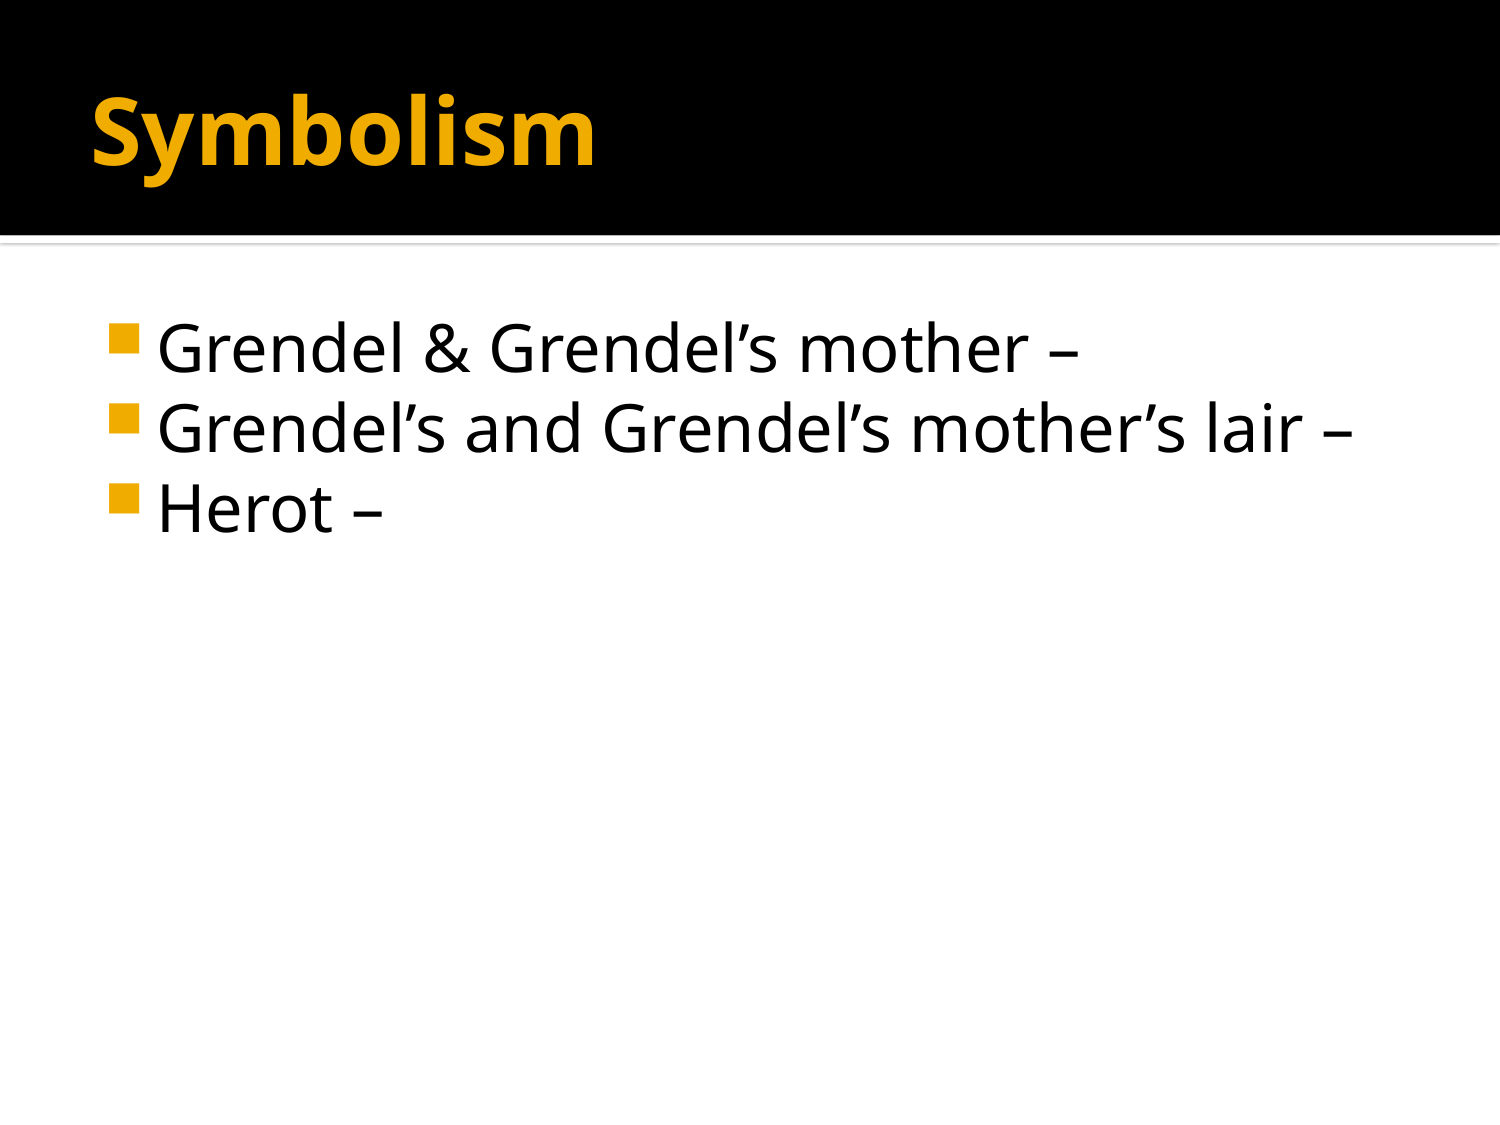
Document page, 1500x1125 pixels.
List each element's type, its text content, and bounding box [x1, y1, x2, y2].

list Grendel & Grendel’s mother – Grendel’s and Grendel’s mother’s lair – Herot – [75, 291, 1425, 1050]
title Symbolism [75, 25, 1425, 231]
